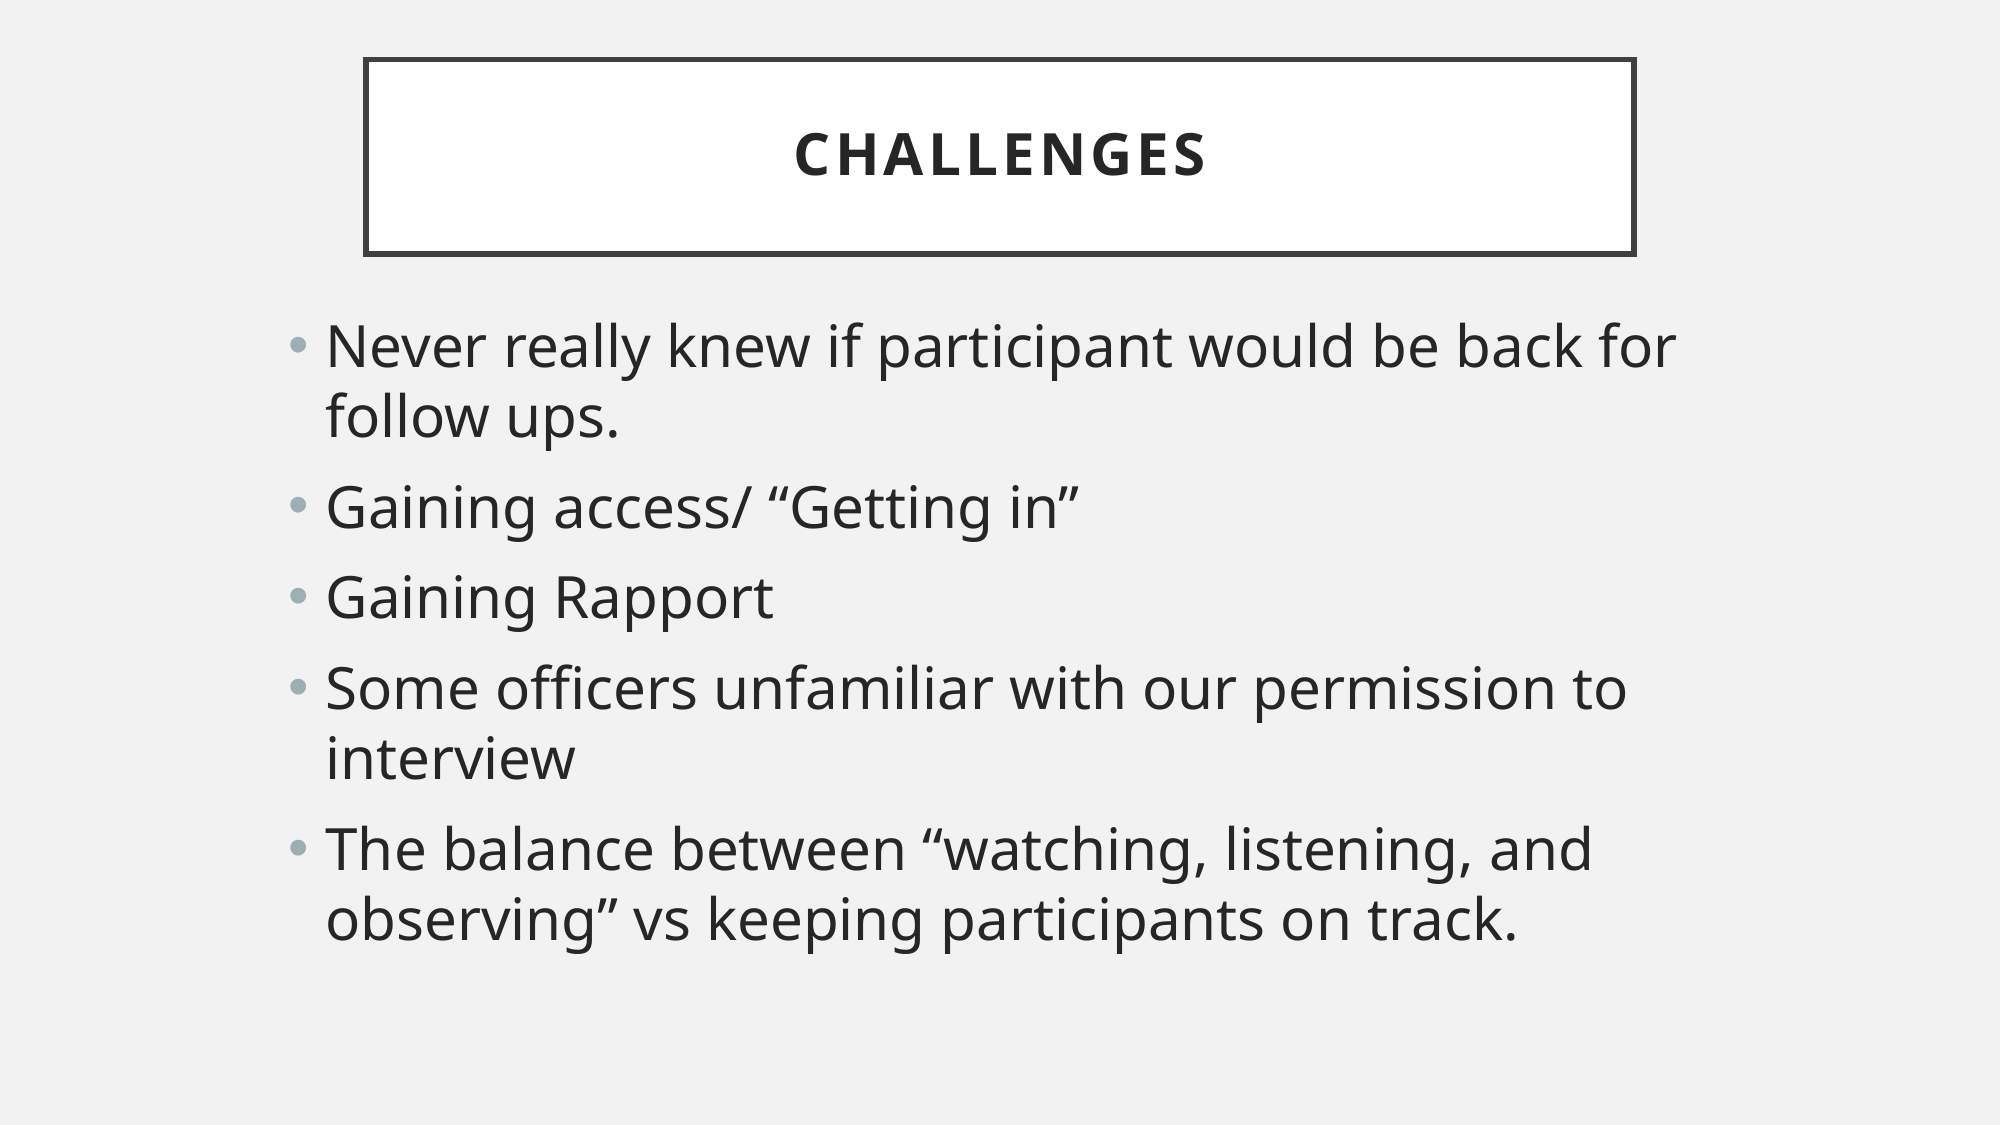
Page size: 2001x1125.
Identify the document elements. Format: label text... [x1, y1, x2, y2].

title Challenges [363, 57, 1637, 257]
list Never really knew if participant would be back for follow ups. Gaining access/ “Getting in” Gaining Rapport Some officers unfamiliar with our permission to interview The balance between “watching, listening, and observing” vs keeping participants on track. [273, 301, 1699, 1042]
